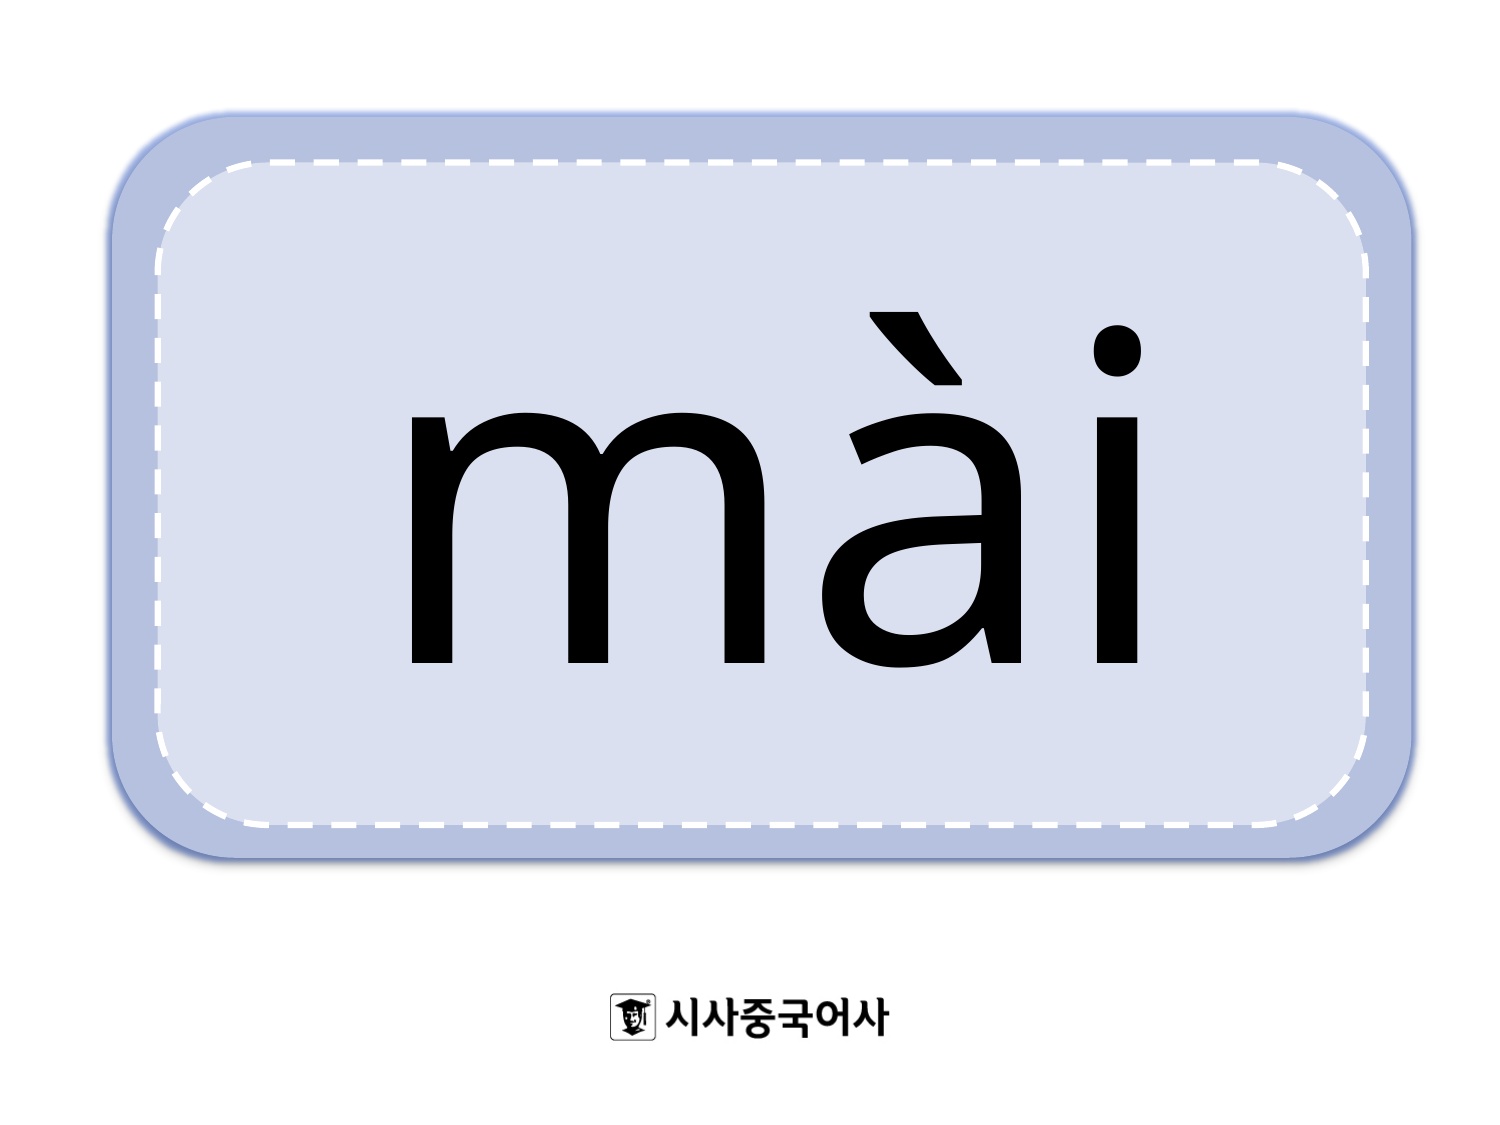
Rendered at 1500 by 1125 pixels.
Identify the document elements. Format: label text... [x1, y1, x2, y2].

text_box mài [171, 149, 1380, 812]
picture [602, 987, 898, 1047]
